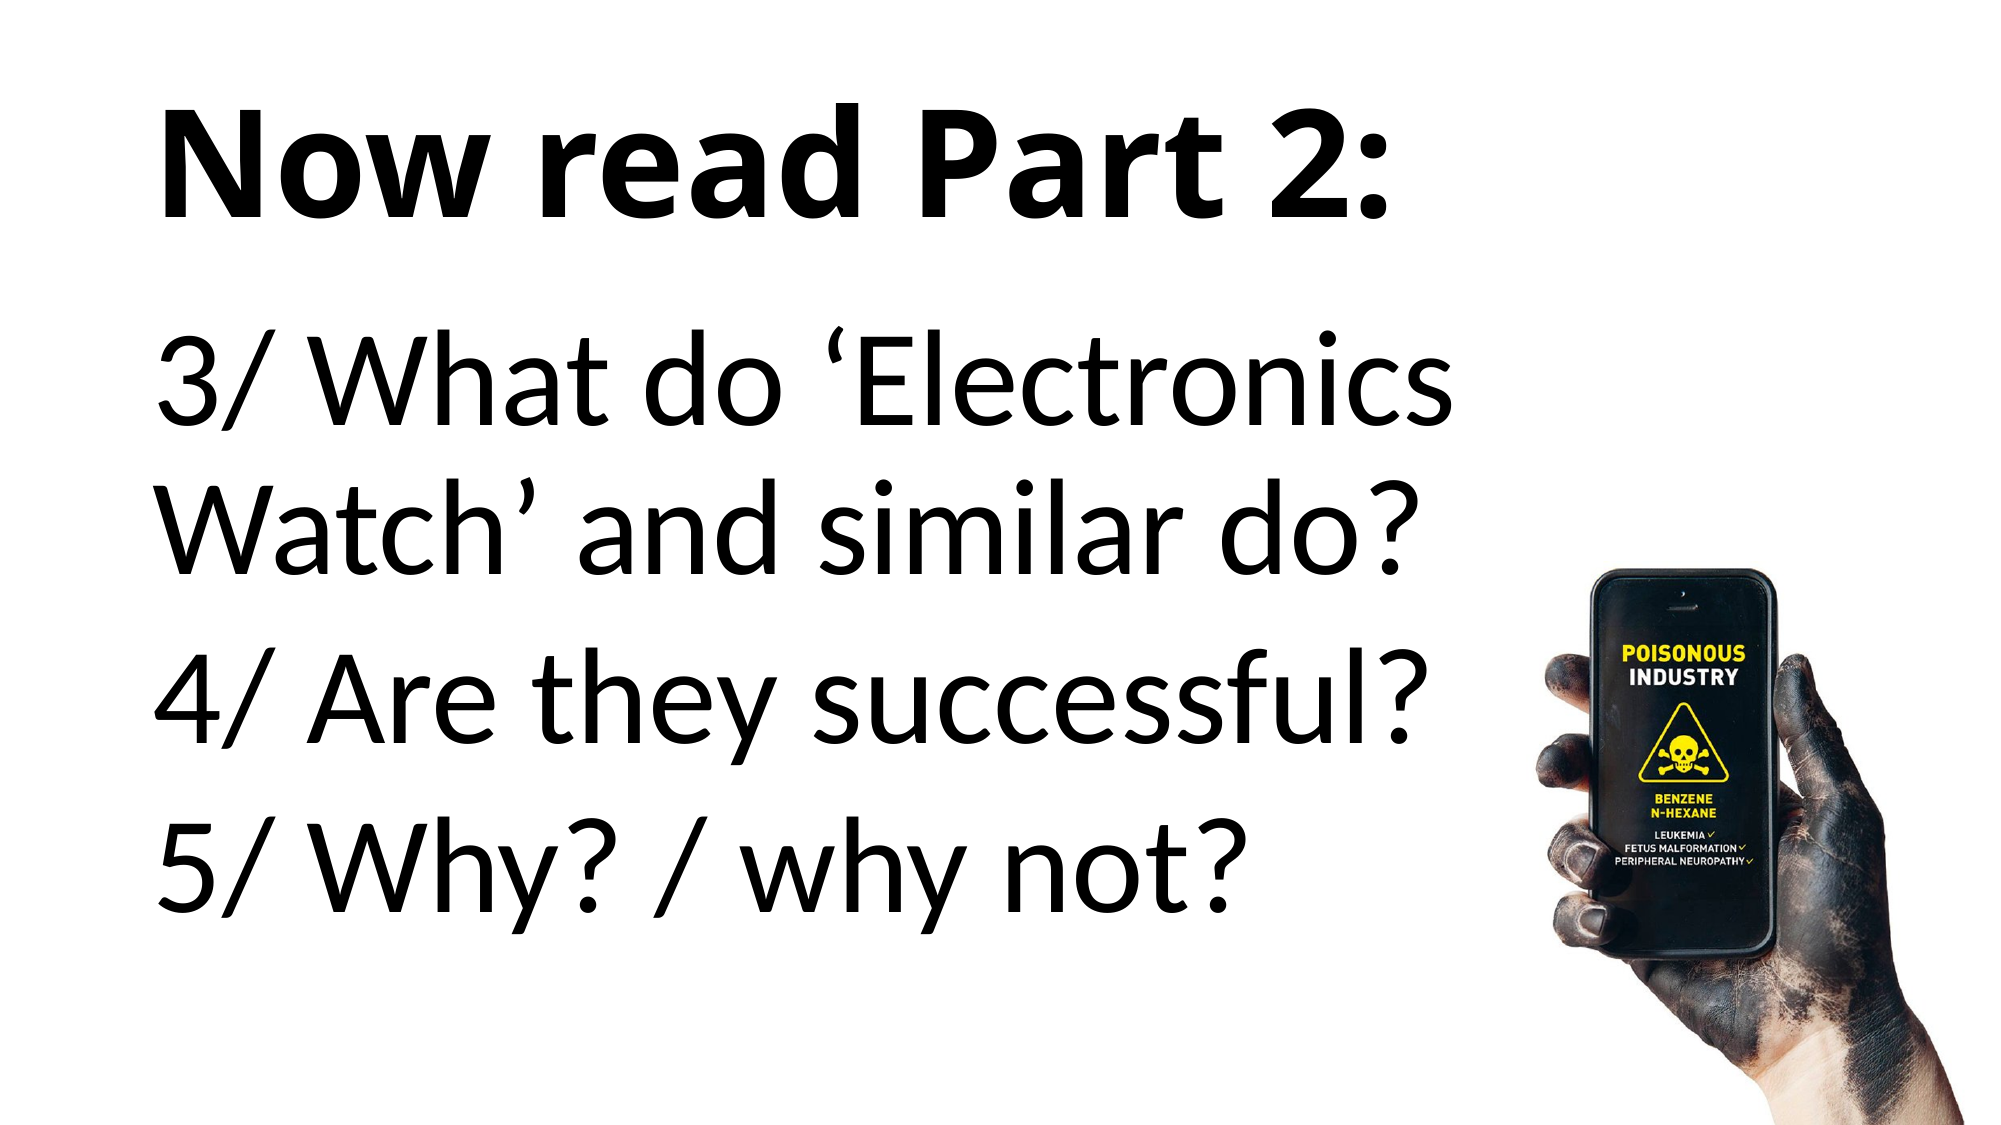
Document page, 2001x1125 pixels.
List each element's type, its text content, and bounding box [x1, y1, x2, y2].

picture [1436, 561, 2000, 1125]
list 3/ What do ‘Electronics Watch’ and similar do? 4/ Are they successful? 5/ Why? / why not? [137, 299, 1863, 1014]
title Now read Part 2: [137, 59, 1863, 278]
